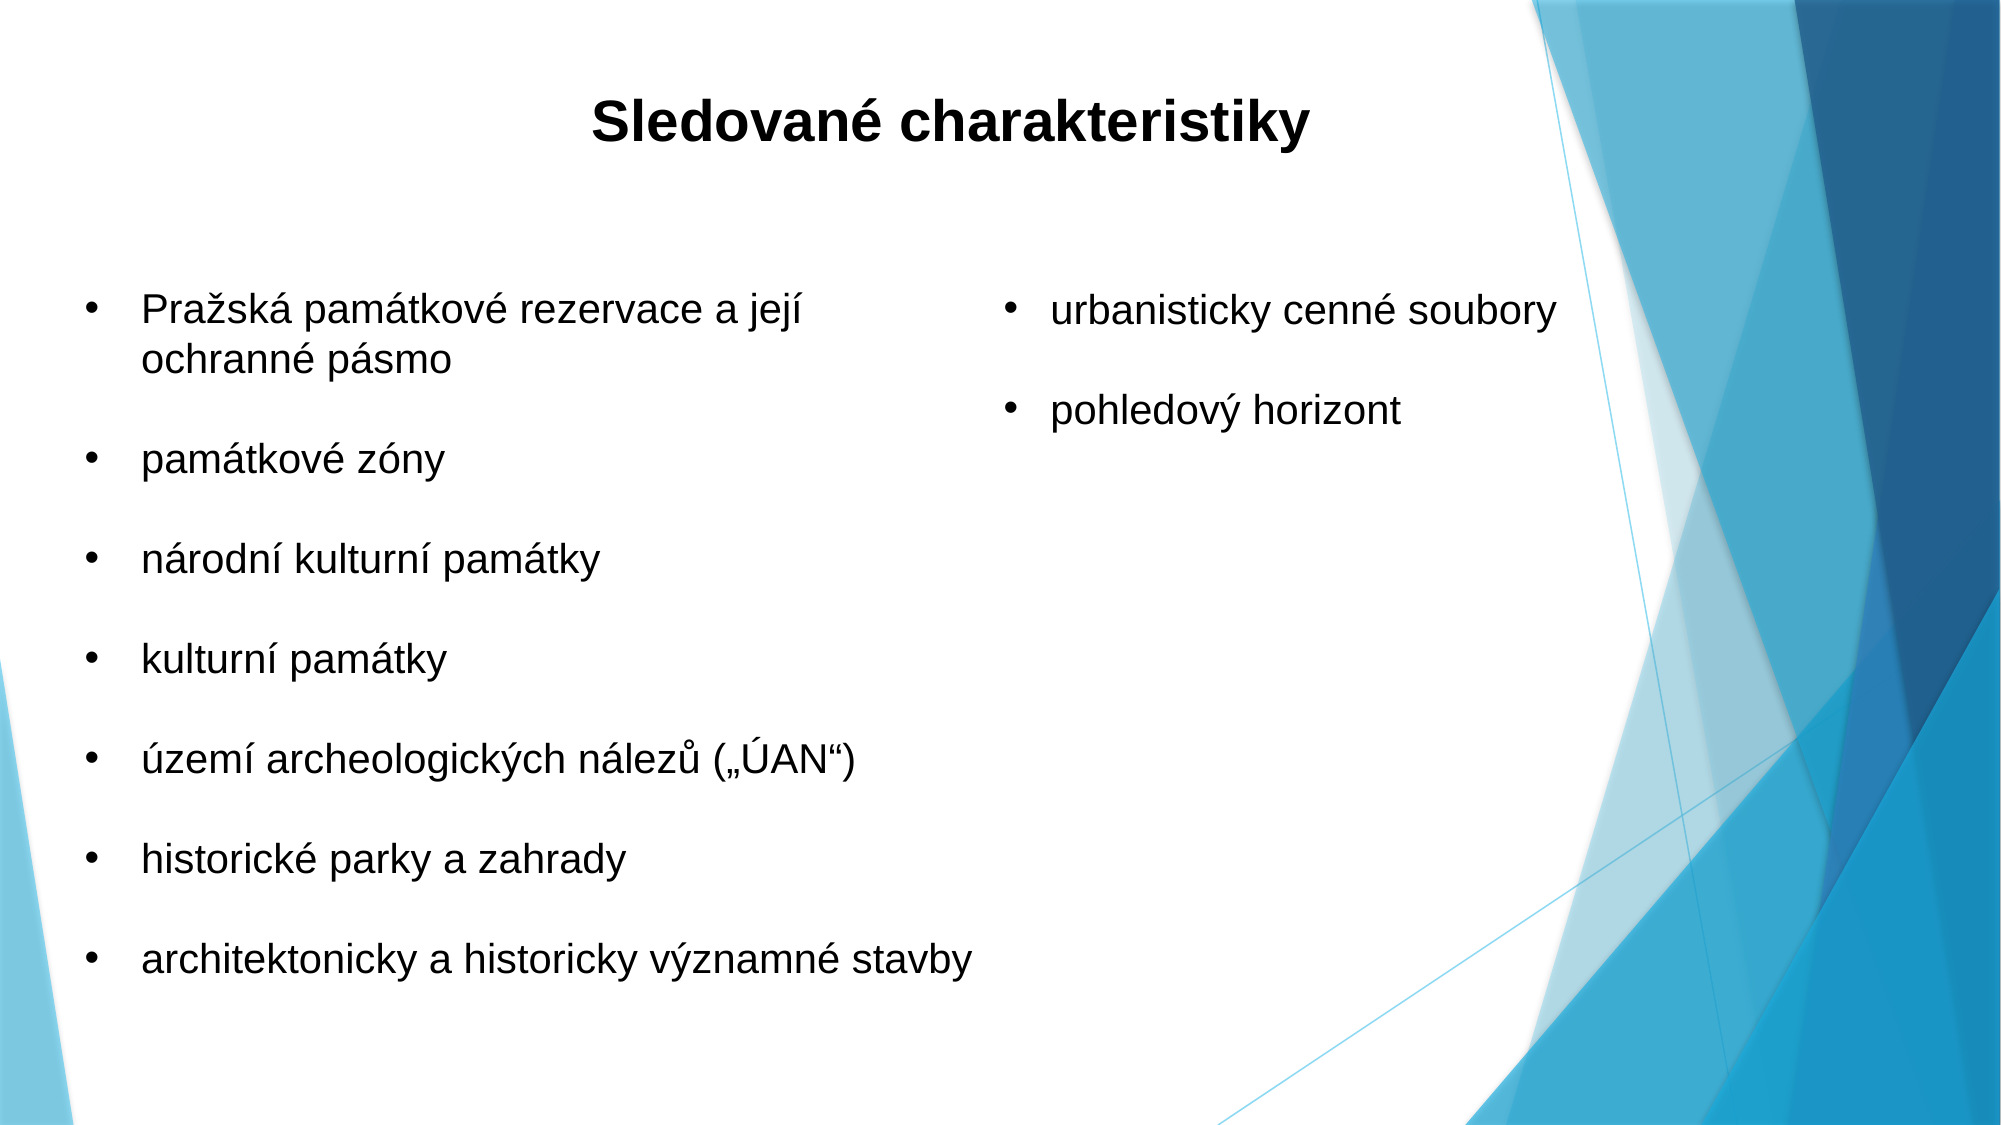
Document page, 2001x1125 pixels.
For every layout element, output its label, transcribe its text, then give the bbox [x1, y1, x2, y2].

text_box Sledované charakteristiky [95, 76, 1825, 161]
text_box Pražská památkové rezervace a její ochranné pásmo památkové zóny národní kulturní památky kulturní památky území archeologických nálezů („ÚAN“) historické parky a zahrady architektonicky a historicky významné stavby [69, 174, 989, 1125]
text_box urbanisticky cenné soubory pohledový horizont [988, 275, 1935, 440]
